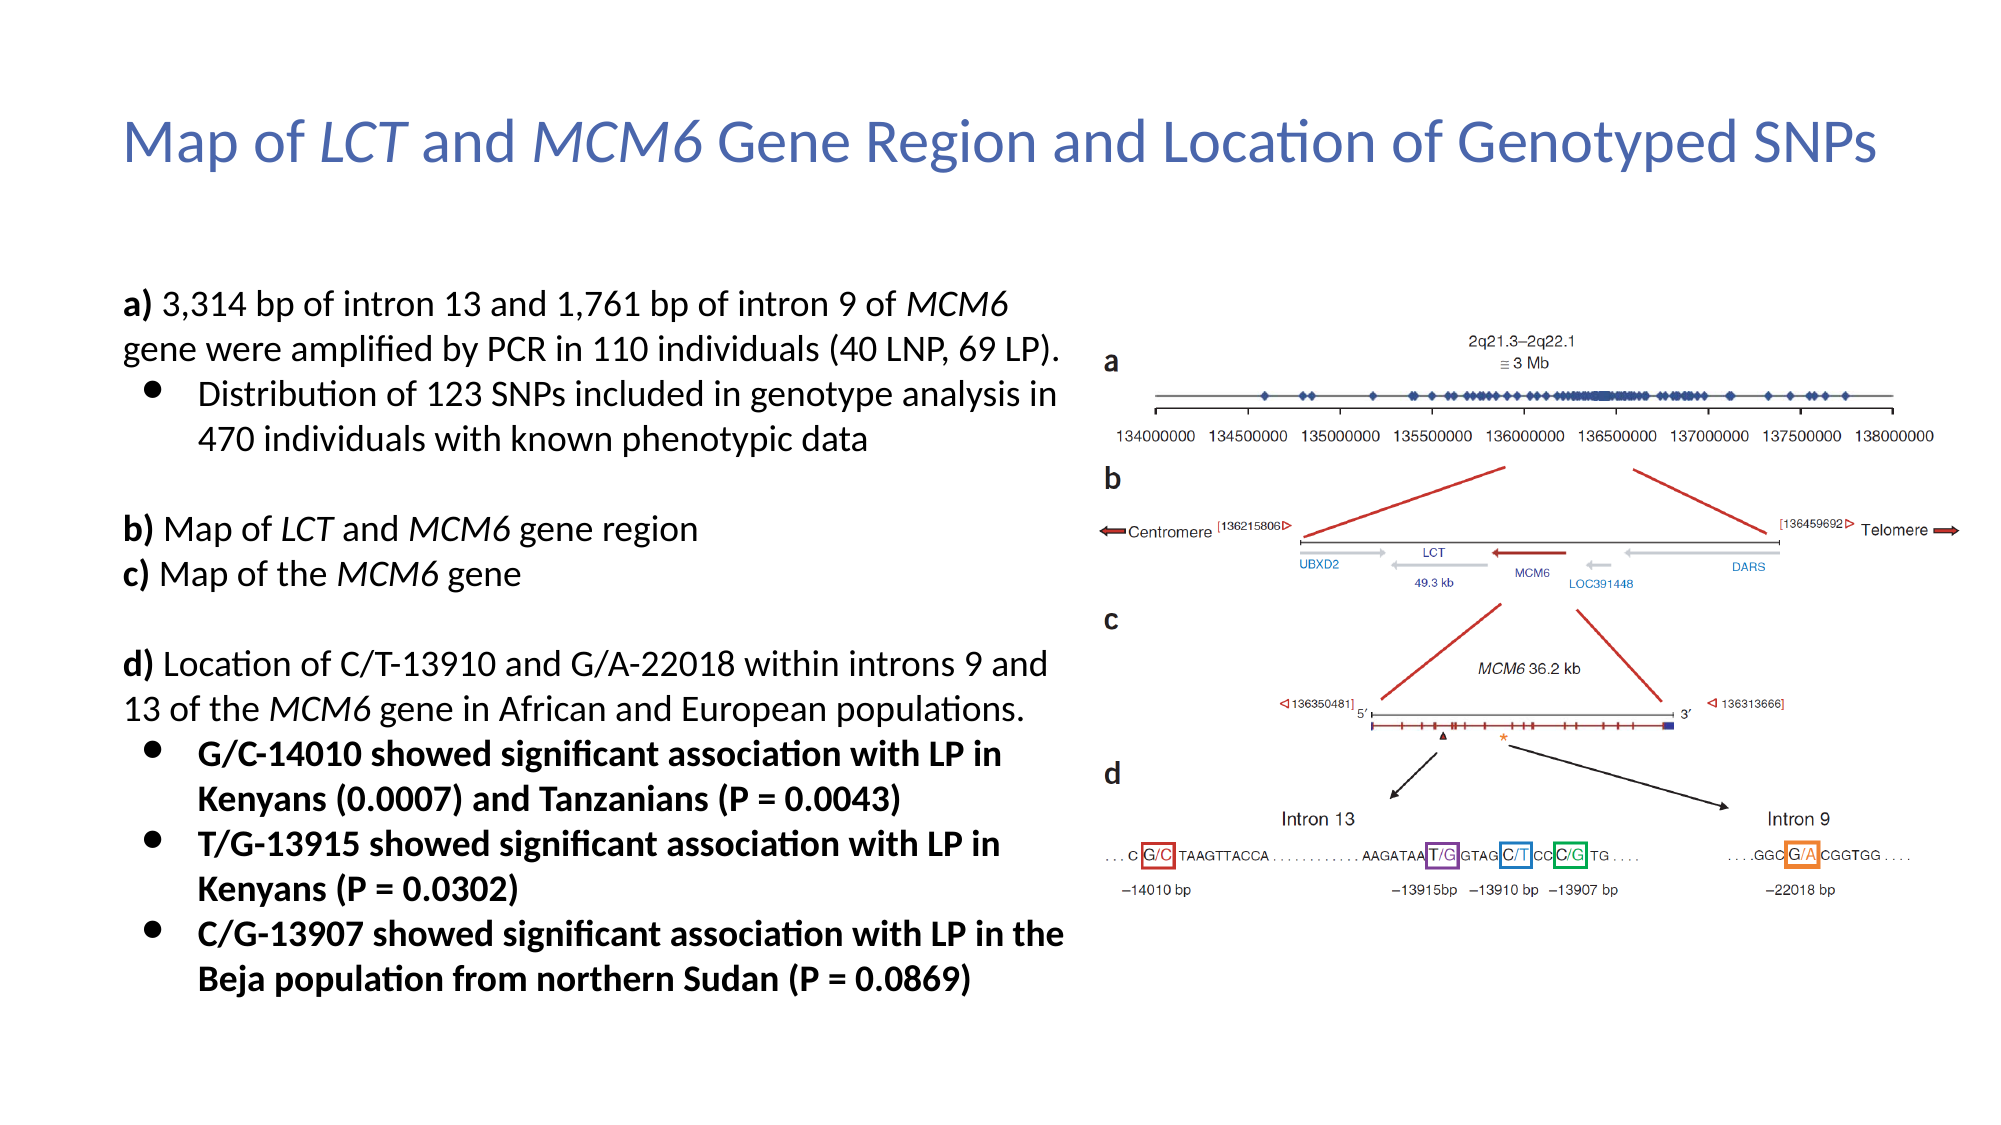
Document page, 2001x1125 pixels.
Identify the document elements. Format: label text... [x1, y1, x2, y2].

picture [1089, 321, 1969, 905]
text_box a) 3,314 bp of intron 13 and 1,761 bp of intron 9 of MCM6 gene were amplified by PCR in 110 individuals (40 LNP, 69 LP). Distribution of 123 SNPs included in genotype analysis in 470 individuals with known phenotypic data b) Map of LCT and MCM6 gene region c) Map of the MCM6 gene d) Location of C/T-13910 and G/A-22018 within introns 9 and 13 of the MCM6 gene in African and European populations. G/C-14010 showed significant association with LP in Kenyans (0.0007) and Tanzanians (P = 0.0043) T/G-13915 showed significant association with LP in Kenyans (P = 0.0302) C/G-13907 showed significant association with LP in the Beja population from northern Sudan (P = 0.0869) [107, 263, 1090, 1125]
title Map of LCT and MCM6 Gene Region and Location of Genotyped SNPs [107, 81, 1919, 205]
